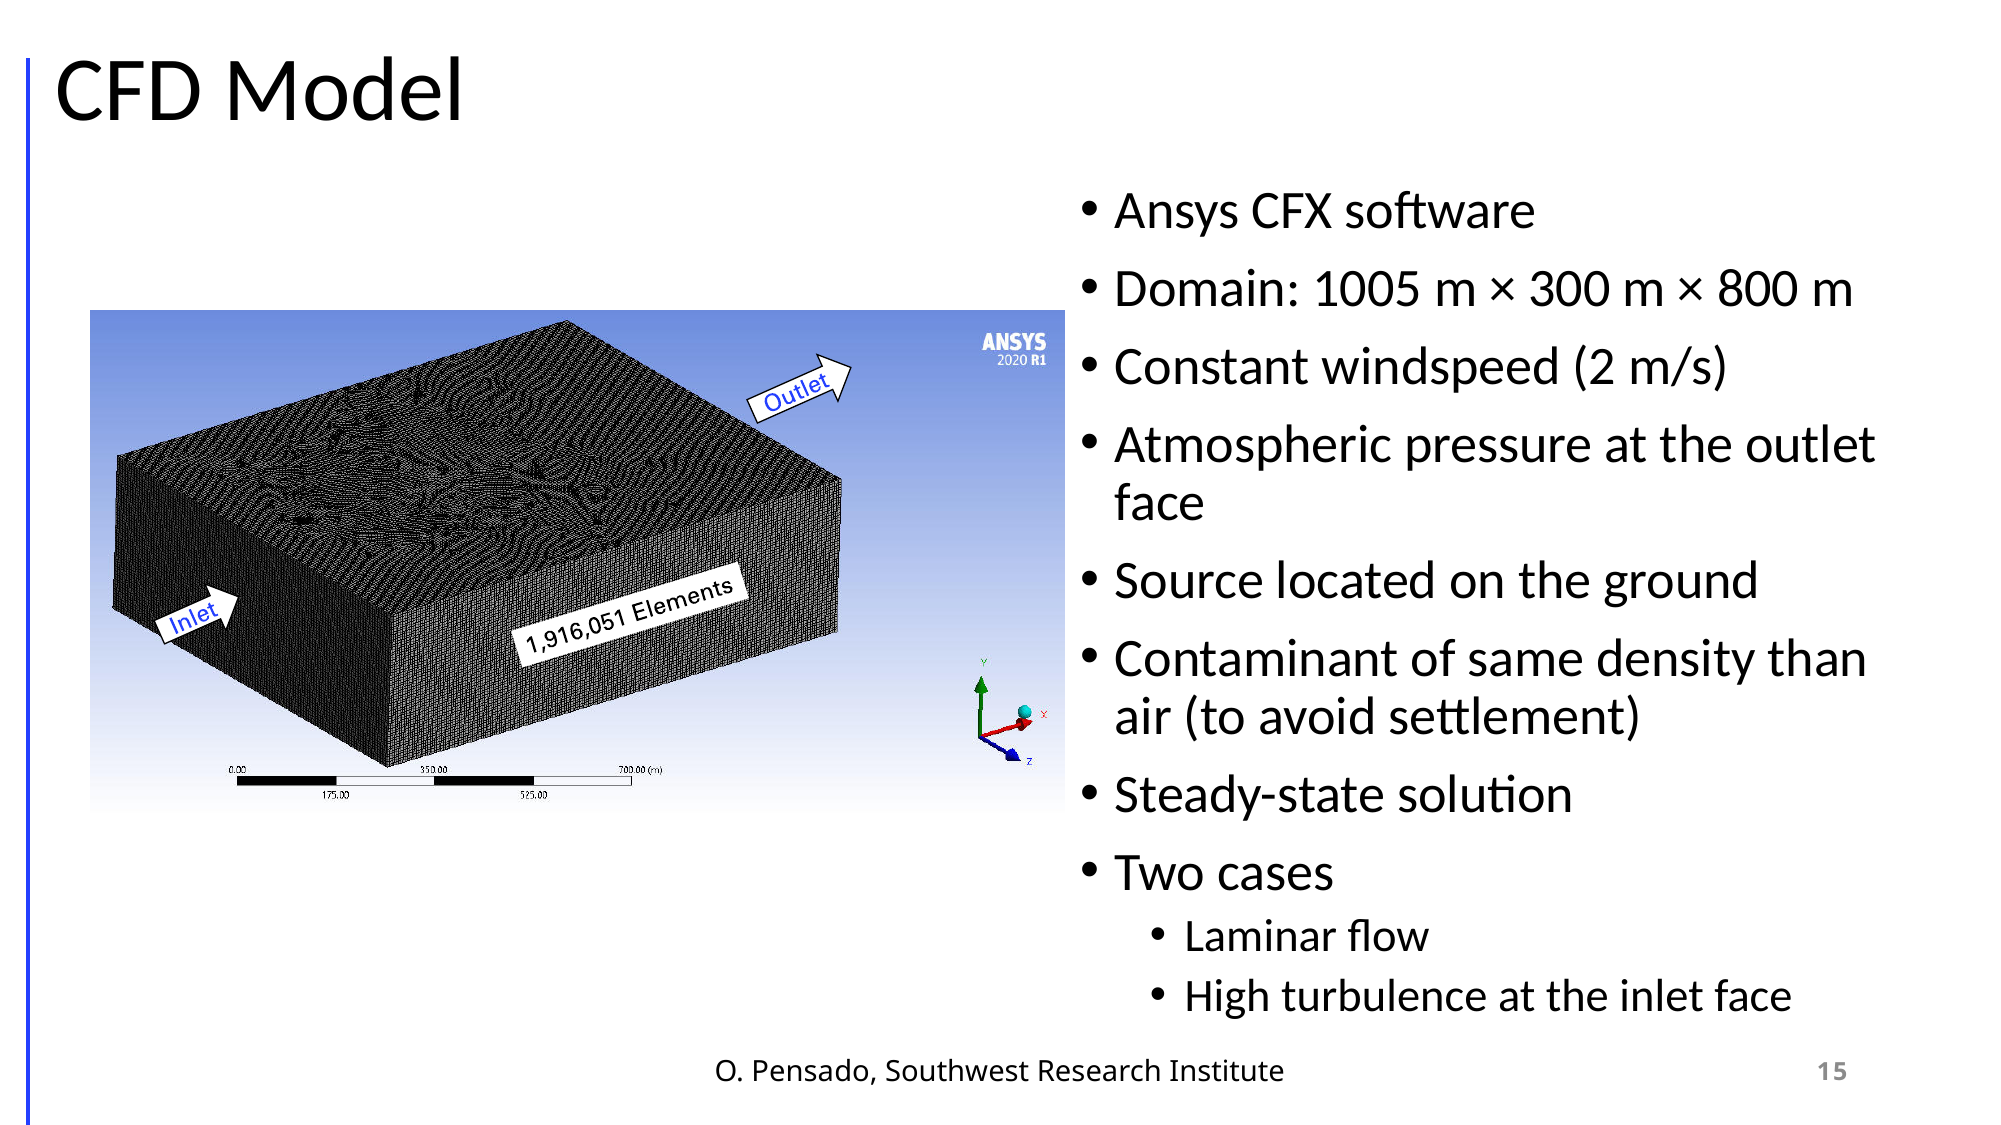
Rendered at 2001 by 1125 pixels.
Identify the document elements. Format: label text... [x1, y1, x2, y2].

footer O. Pensado, Southwest Research Institute [662, 1042, 1338, 1103]
picture [89, 310, 1065, 815]
slide_number 15 [1412, 1042, 1863, 1103]
list Ansys CFX software Domain: 1005 m × 300 m × 800 m Constant windspeed (2 m/s) Atmospheric pressure at the outlet face Source located on the ground Contaminant of same density than air (to avoid settlement) Steady-state solution Two cases Laminar flow High turbulence at the inlet face [1065, 174, 1952, 1033]
title CFD Model [40, 5, 1952, 176]
